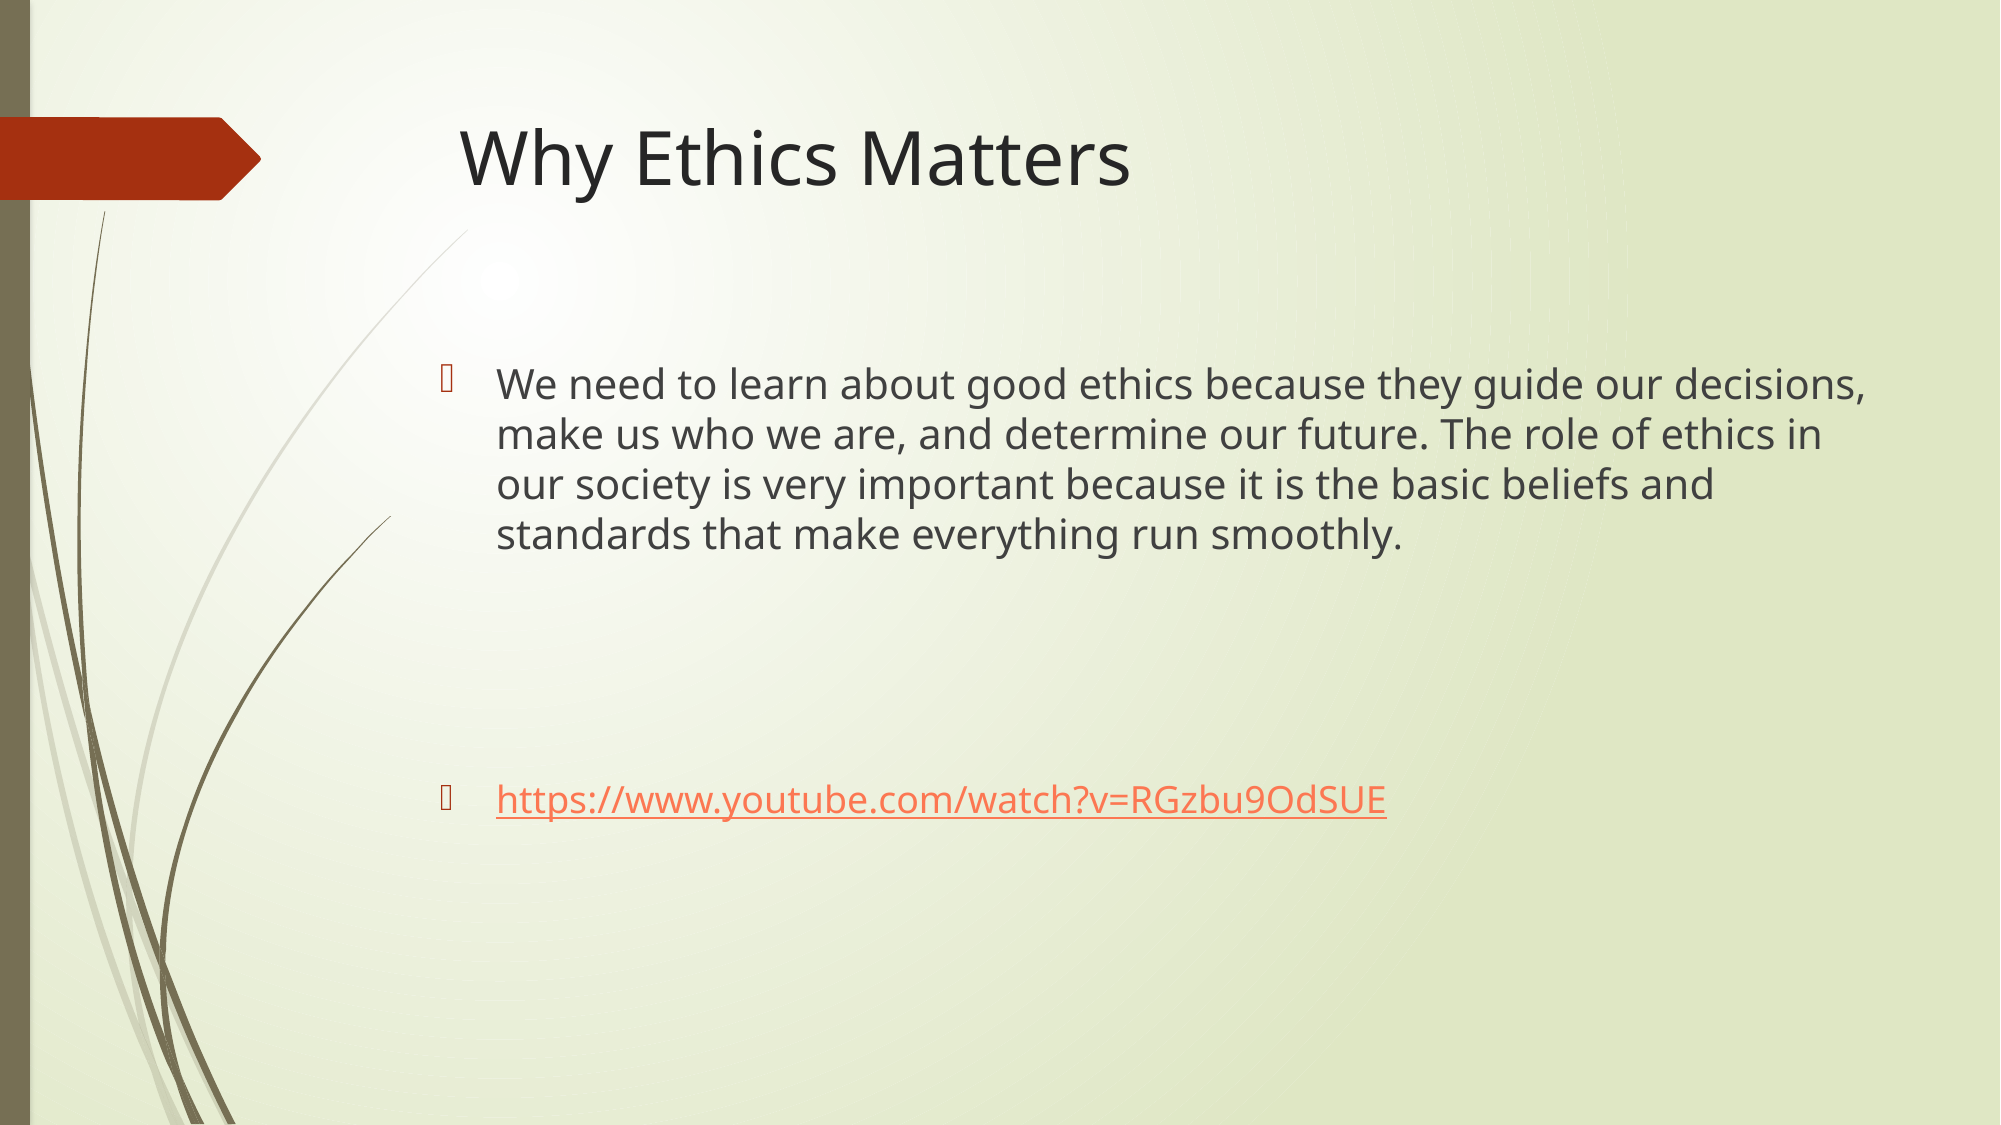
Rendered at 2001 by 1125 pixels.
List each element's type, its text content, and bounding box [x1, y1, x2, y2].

title Why Ethics Matters [425, 102, 1888, 313]
list We need to learn about good ethics because they guide our decisions, make us who we are, and determine our future. The role of ethics in our society is very important because it is the basic beliefs and standards that make everything run smoothly. https://www.youtube.com/watch?v=RGzbu9OdSUE [424, 350, 1888, 970]
